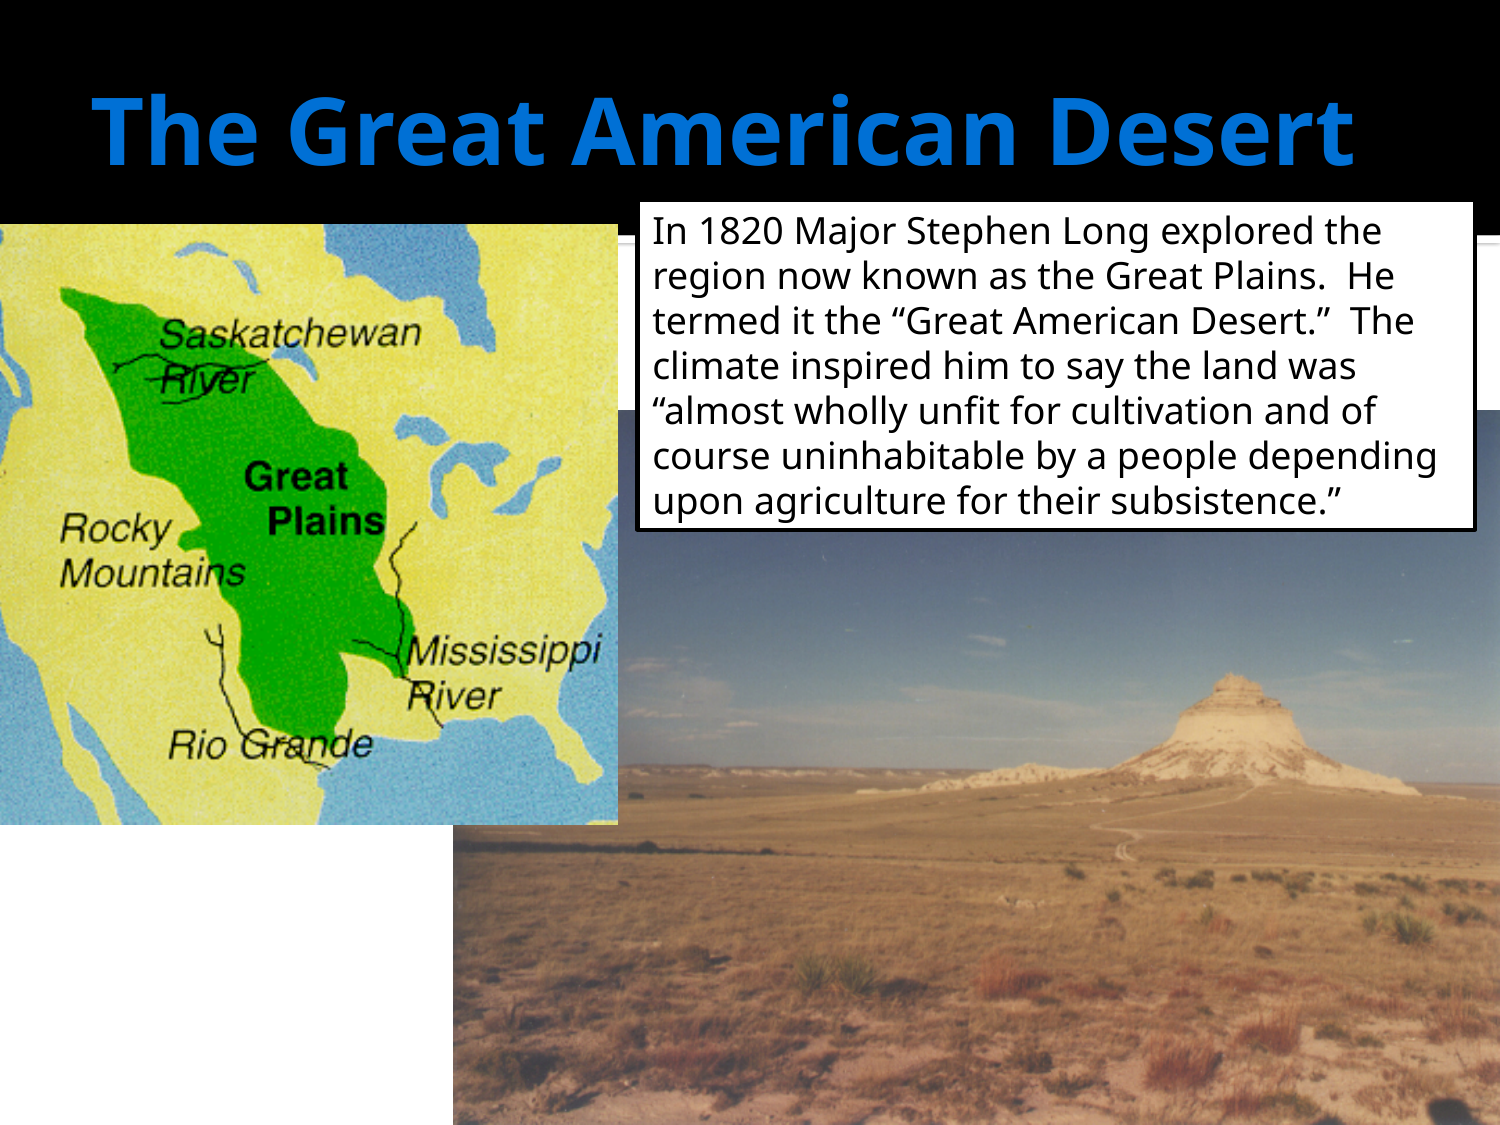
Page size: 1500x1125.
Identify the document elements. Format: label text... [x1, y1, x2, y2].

title The Great American Desert [75, 25, 1425, 231]
text_box In 1820 Major Stephen Long explored the region now known as the Great Plains. He termed it the “Great American Desert.” The climate inspired him to say the land was “almost wholly unfit for cultivation and of course uninhabitable by a people depending upon agriculture for their subsistence.” [635, 198, 1477, 407]
picture [0, 224, 1500, 1125]
